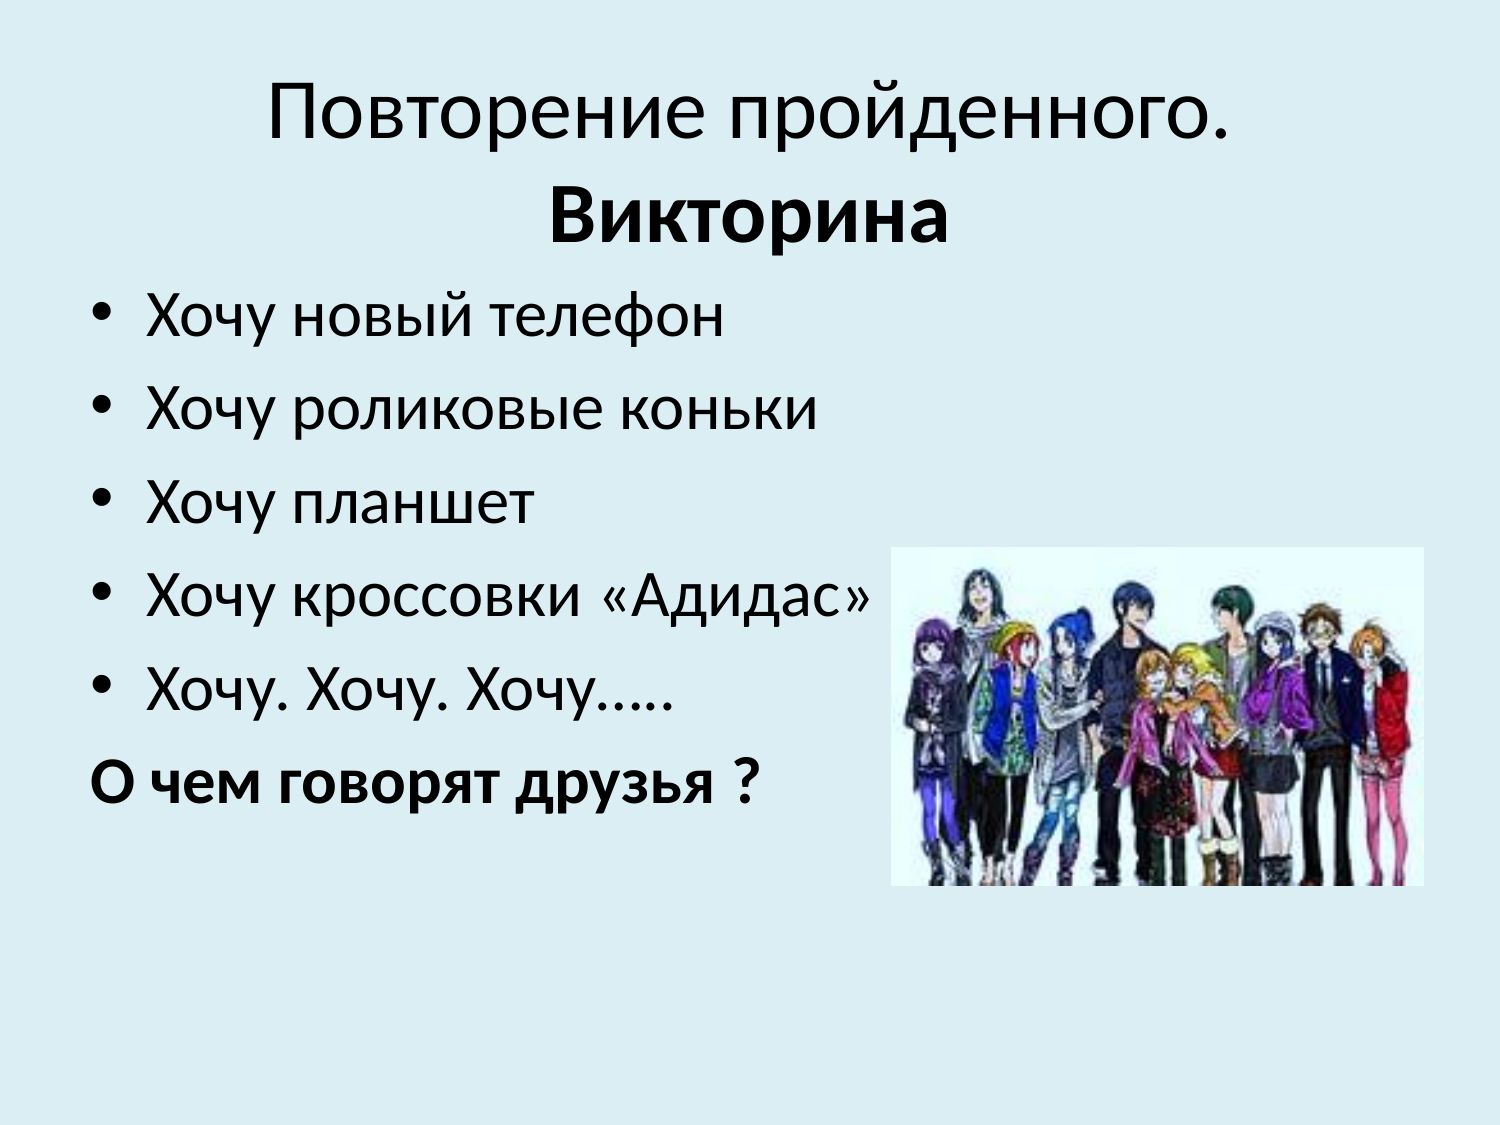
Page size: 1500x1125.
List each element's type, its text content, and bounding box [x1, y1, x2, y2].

picture [891, 547, 1424, 886]
list Хочу новый телефон Хочу роликовые коньки Хочу планшет Хочу кроссовки «Адидас» Хочу. Хочу. Хочу….. О чем говорят друзья ? О потребностях [75, 262, 1425, 1005]
title Повторение пройденного. Викторина [75, 45, 1425, 262]
